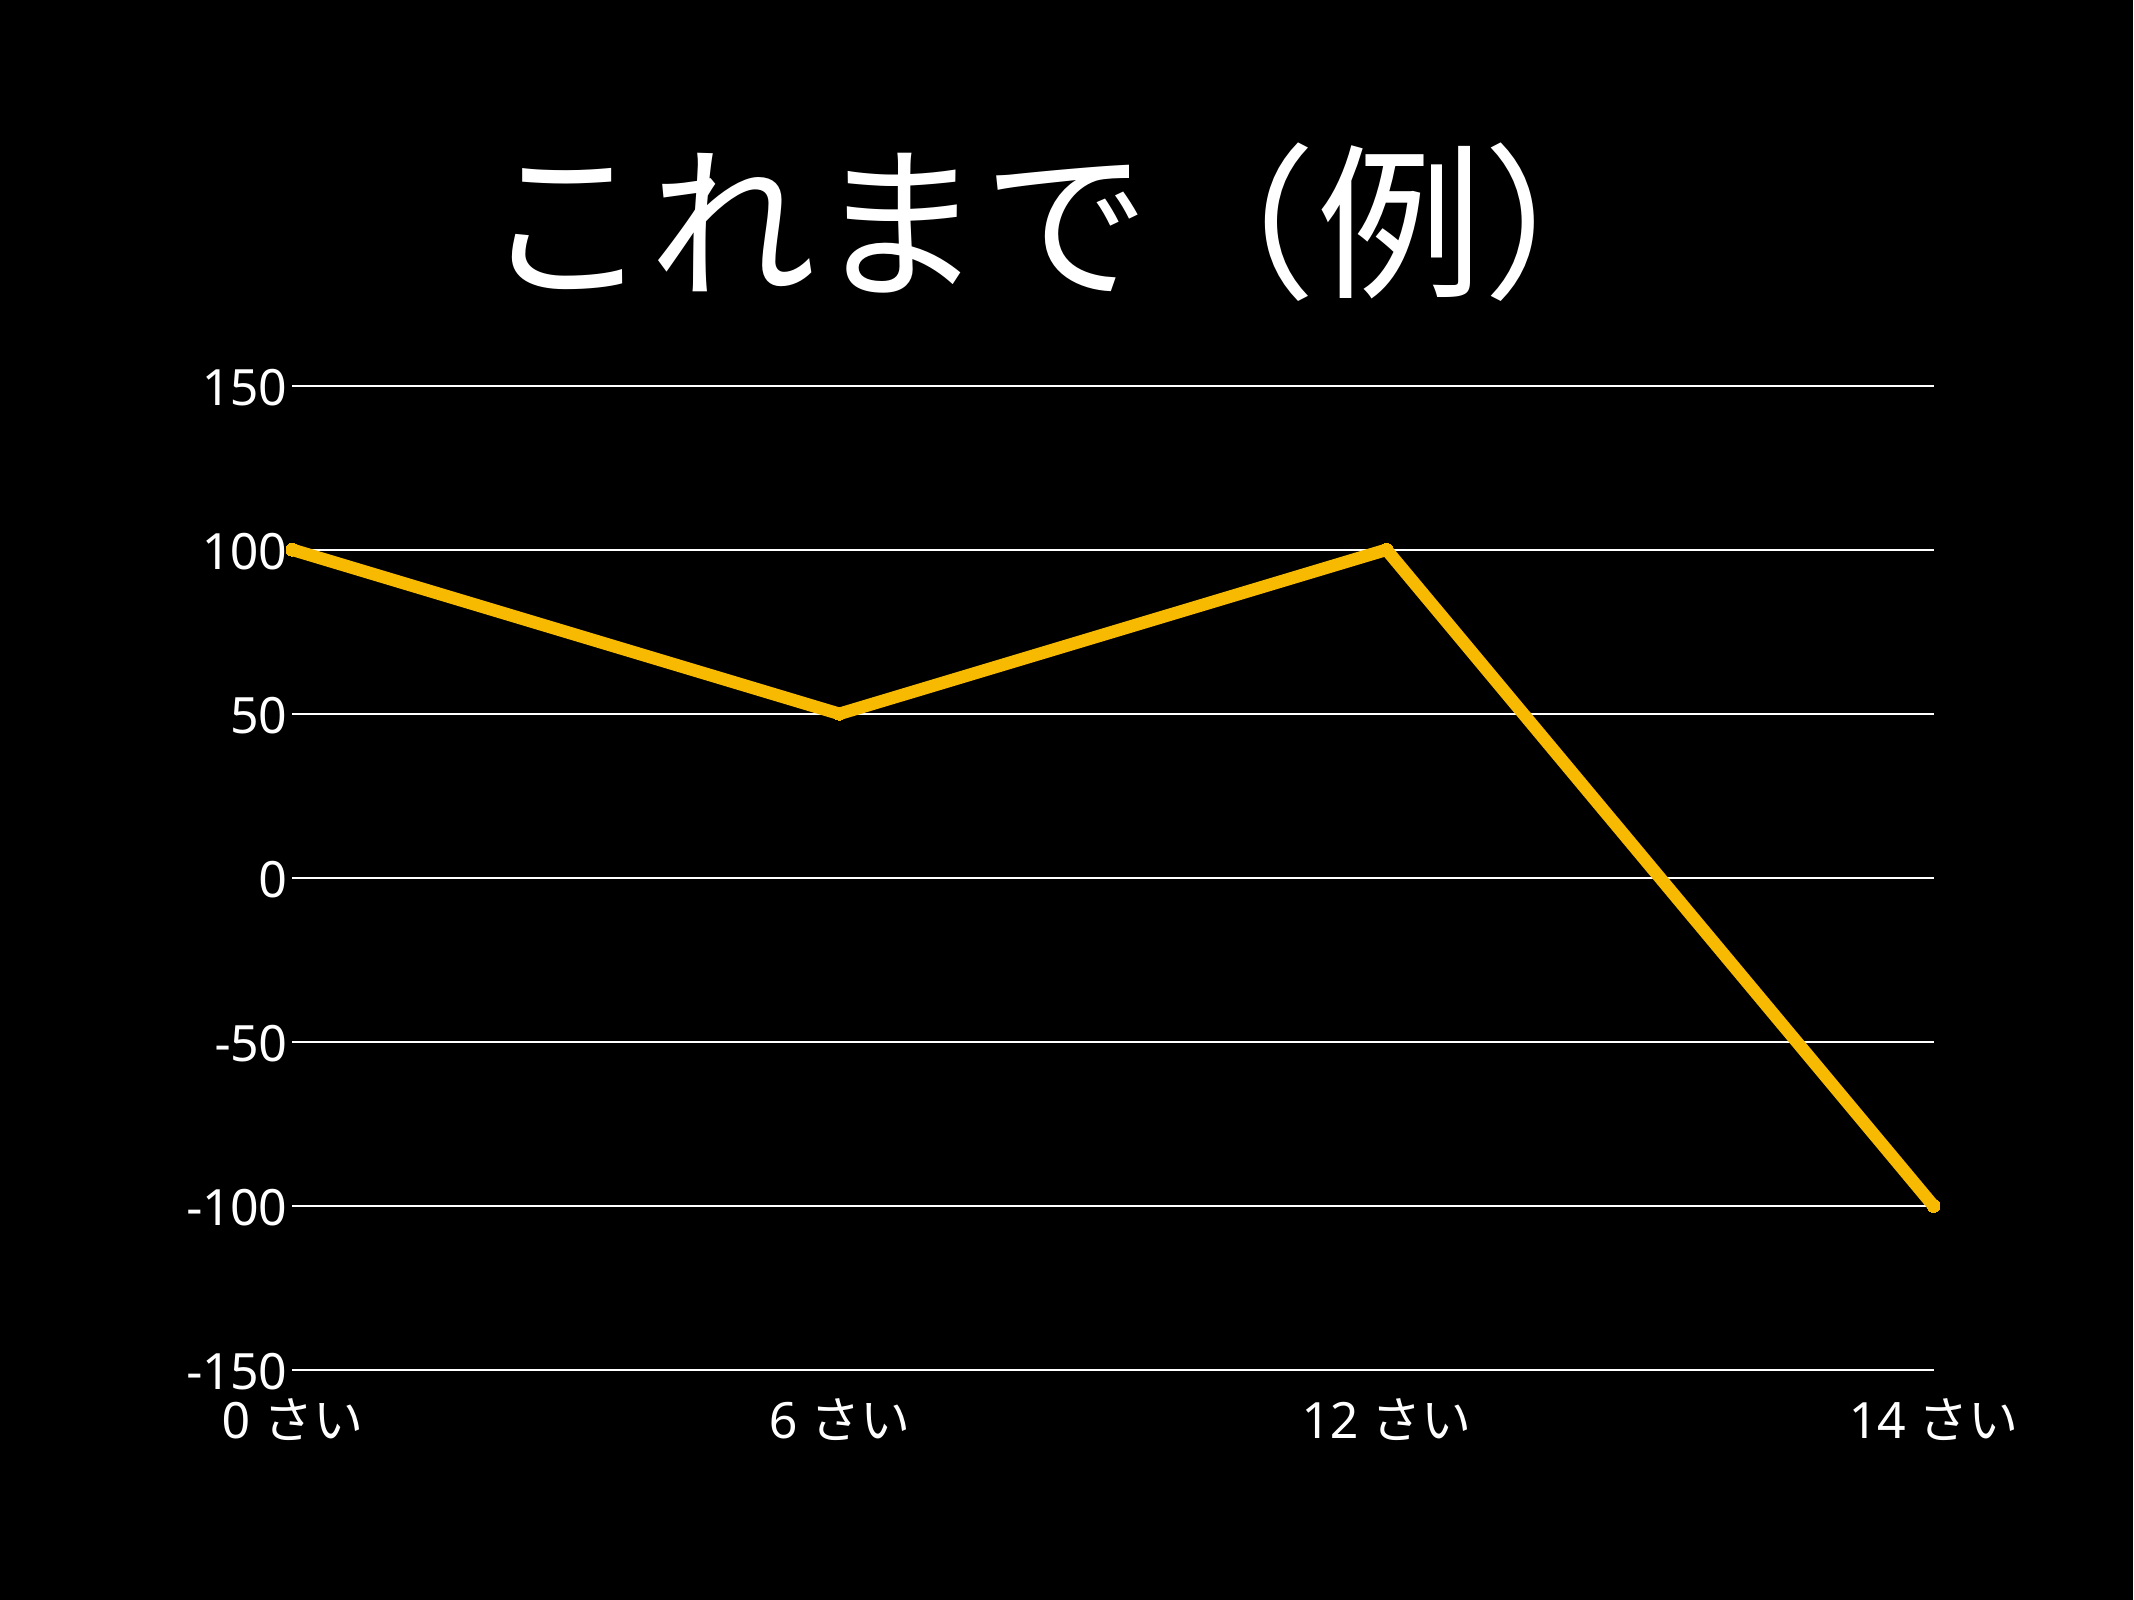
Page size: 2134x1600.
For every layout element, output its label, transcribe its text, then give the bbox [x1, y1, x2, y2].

chart [138, 335, 2019, 1457]
title これまで（例） [155, 41, 1978, 335]
